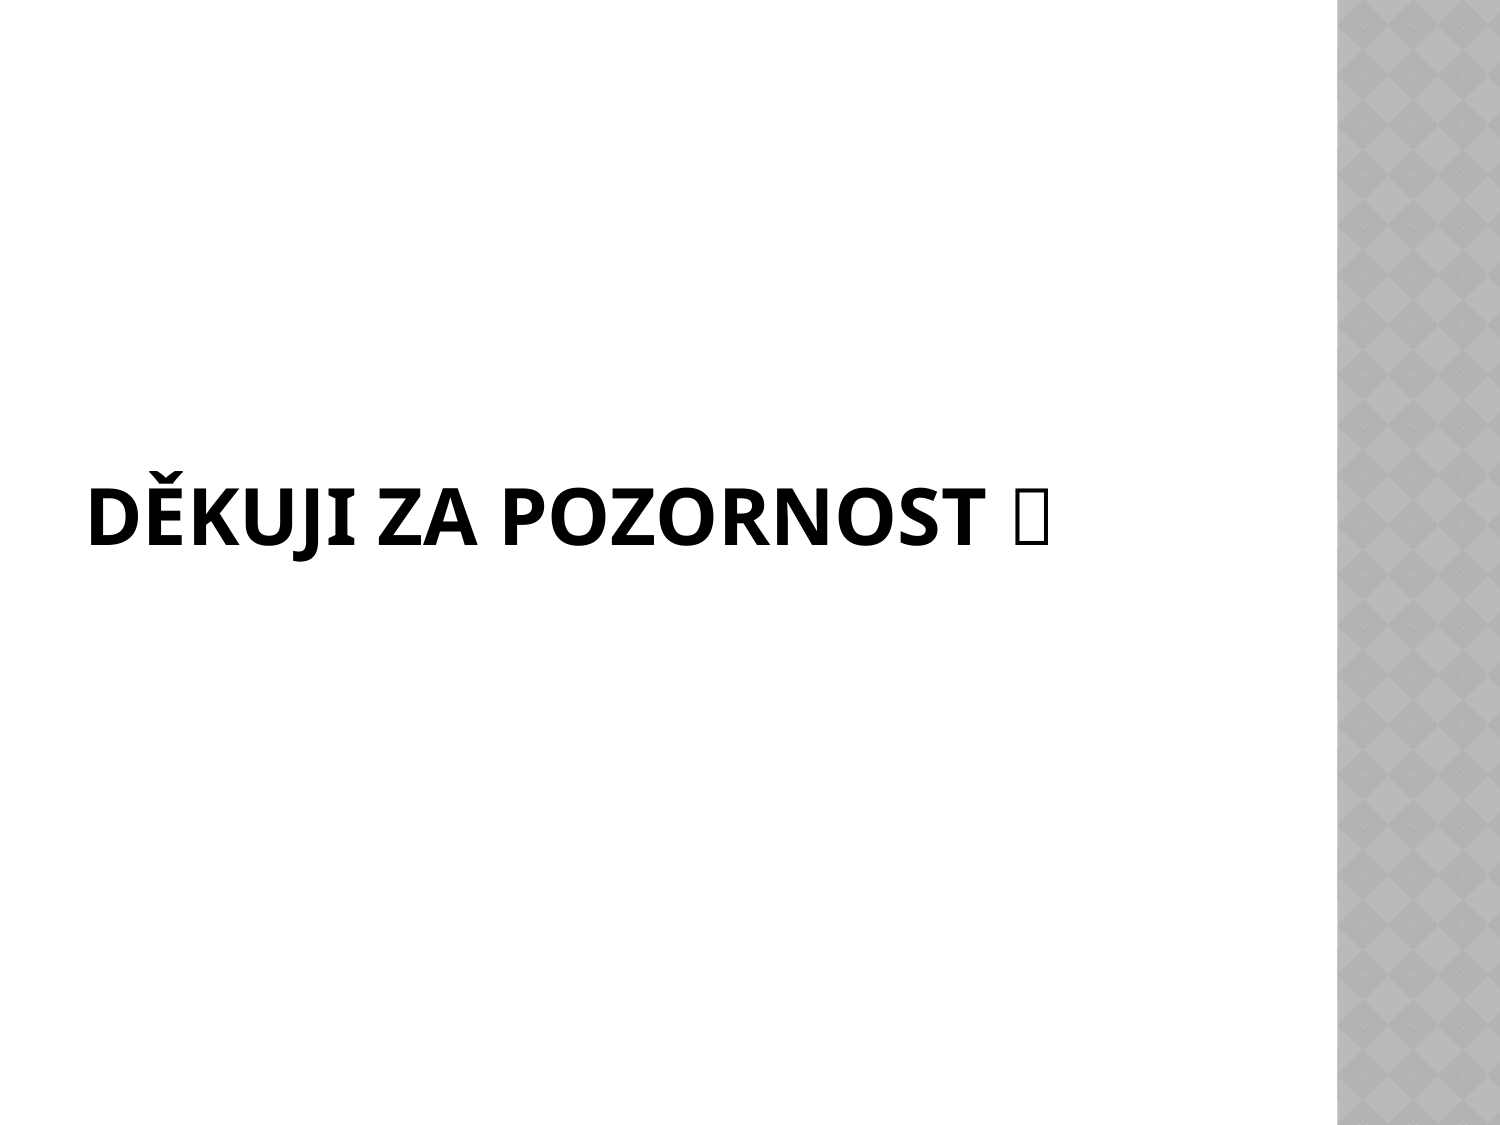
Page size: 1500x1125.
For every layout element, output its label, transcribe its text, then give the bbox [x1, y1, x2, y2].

title Děkuji za pozornost  [76, 373, 1265, 561]
